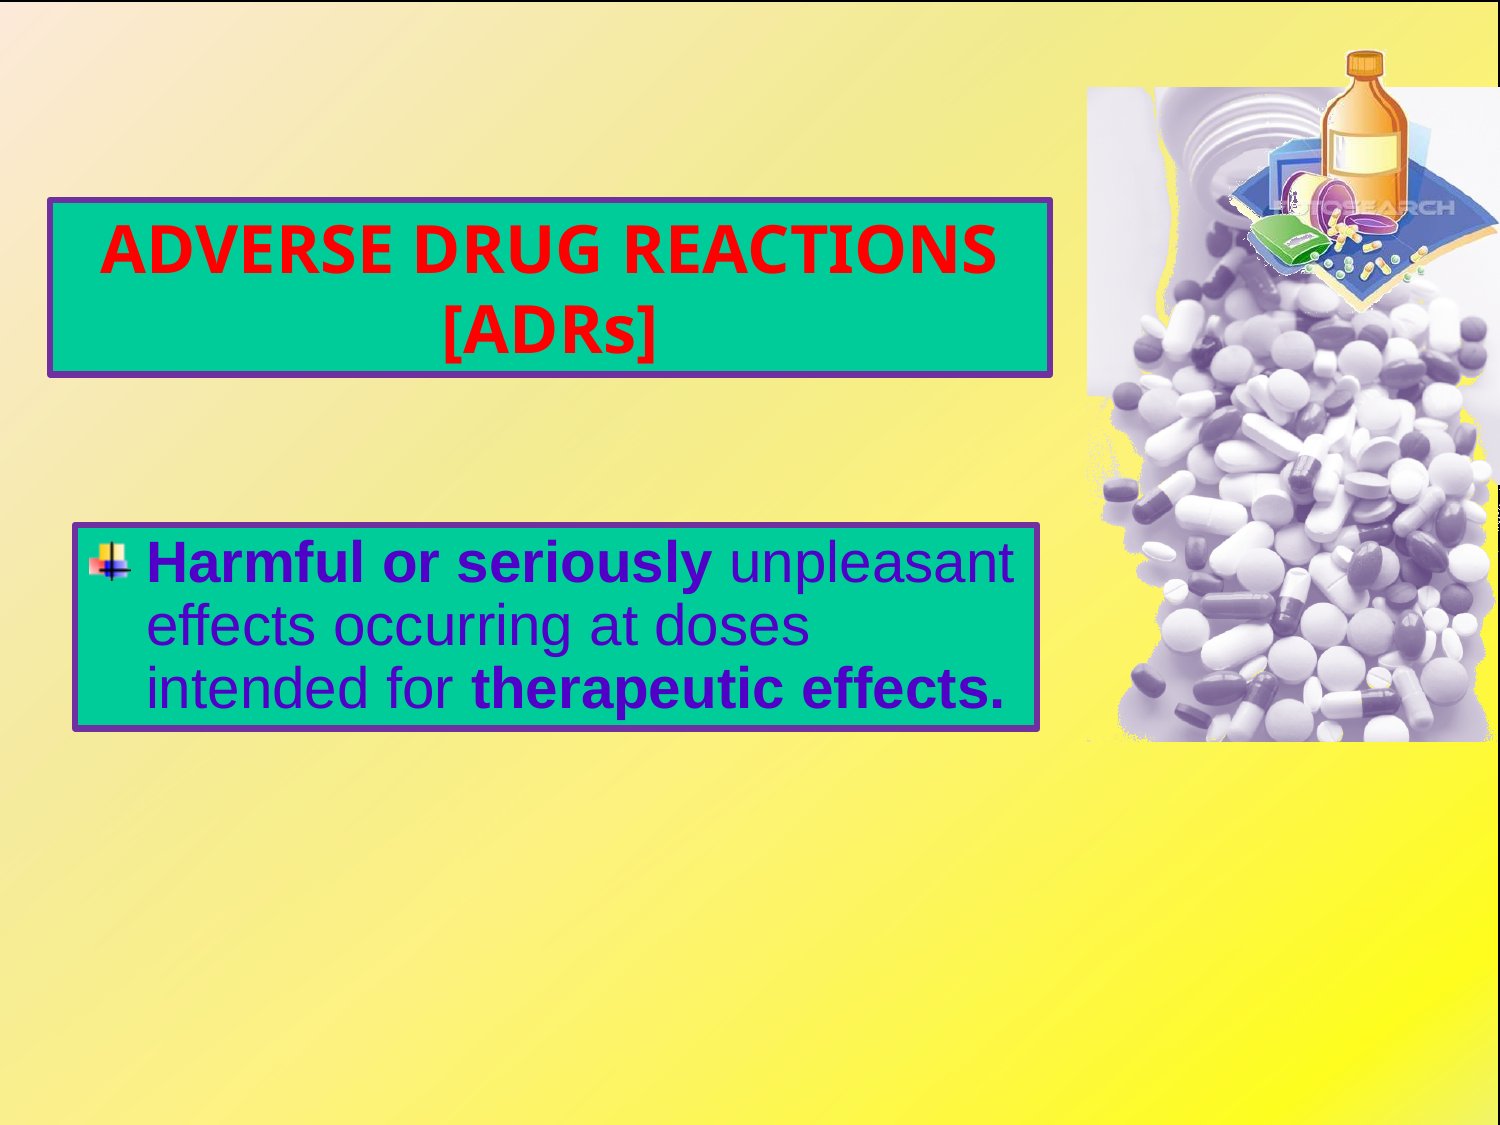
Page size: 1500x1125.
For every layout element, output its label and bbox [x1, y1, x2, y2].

text_box [0, 0, 1500, 1125]
picture [1087, 49, 1500, 742]
